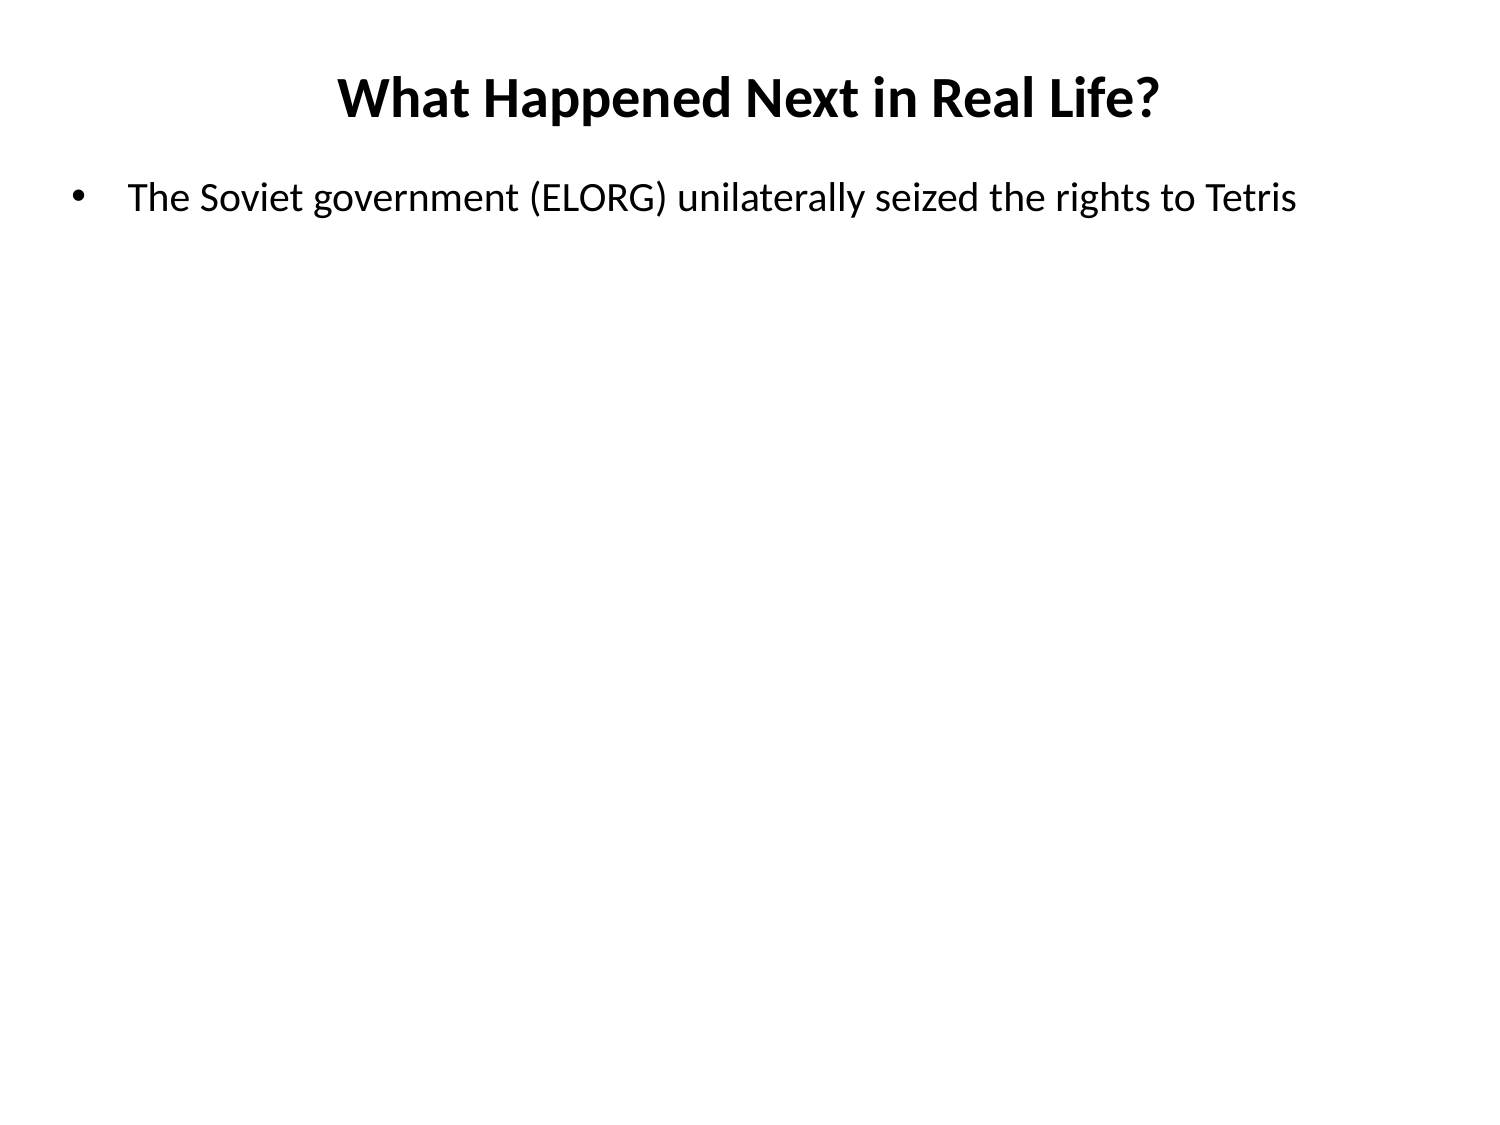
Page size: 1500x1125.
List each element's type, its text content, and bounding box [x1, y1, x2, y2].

list The Soviet government (ELORG) unilaterally seized the rights to Tetris [56, 162, 1444, 1088]
title What Happened Next in Real Life? [75, 0, 1425, 162]
